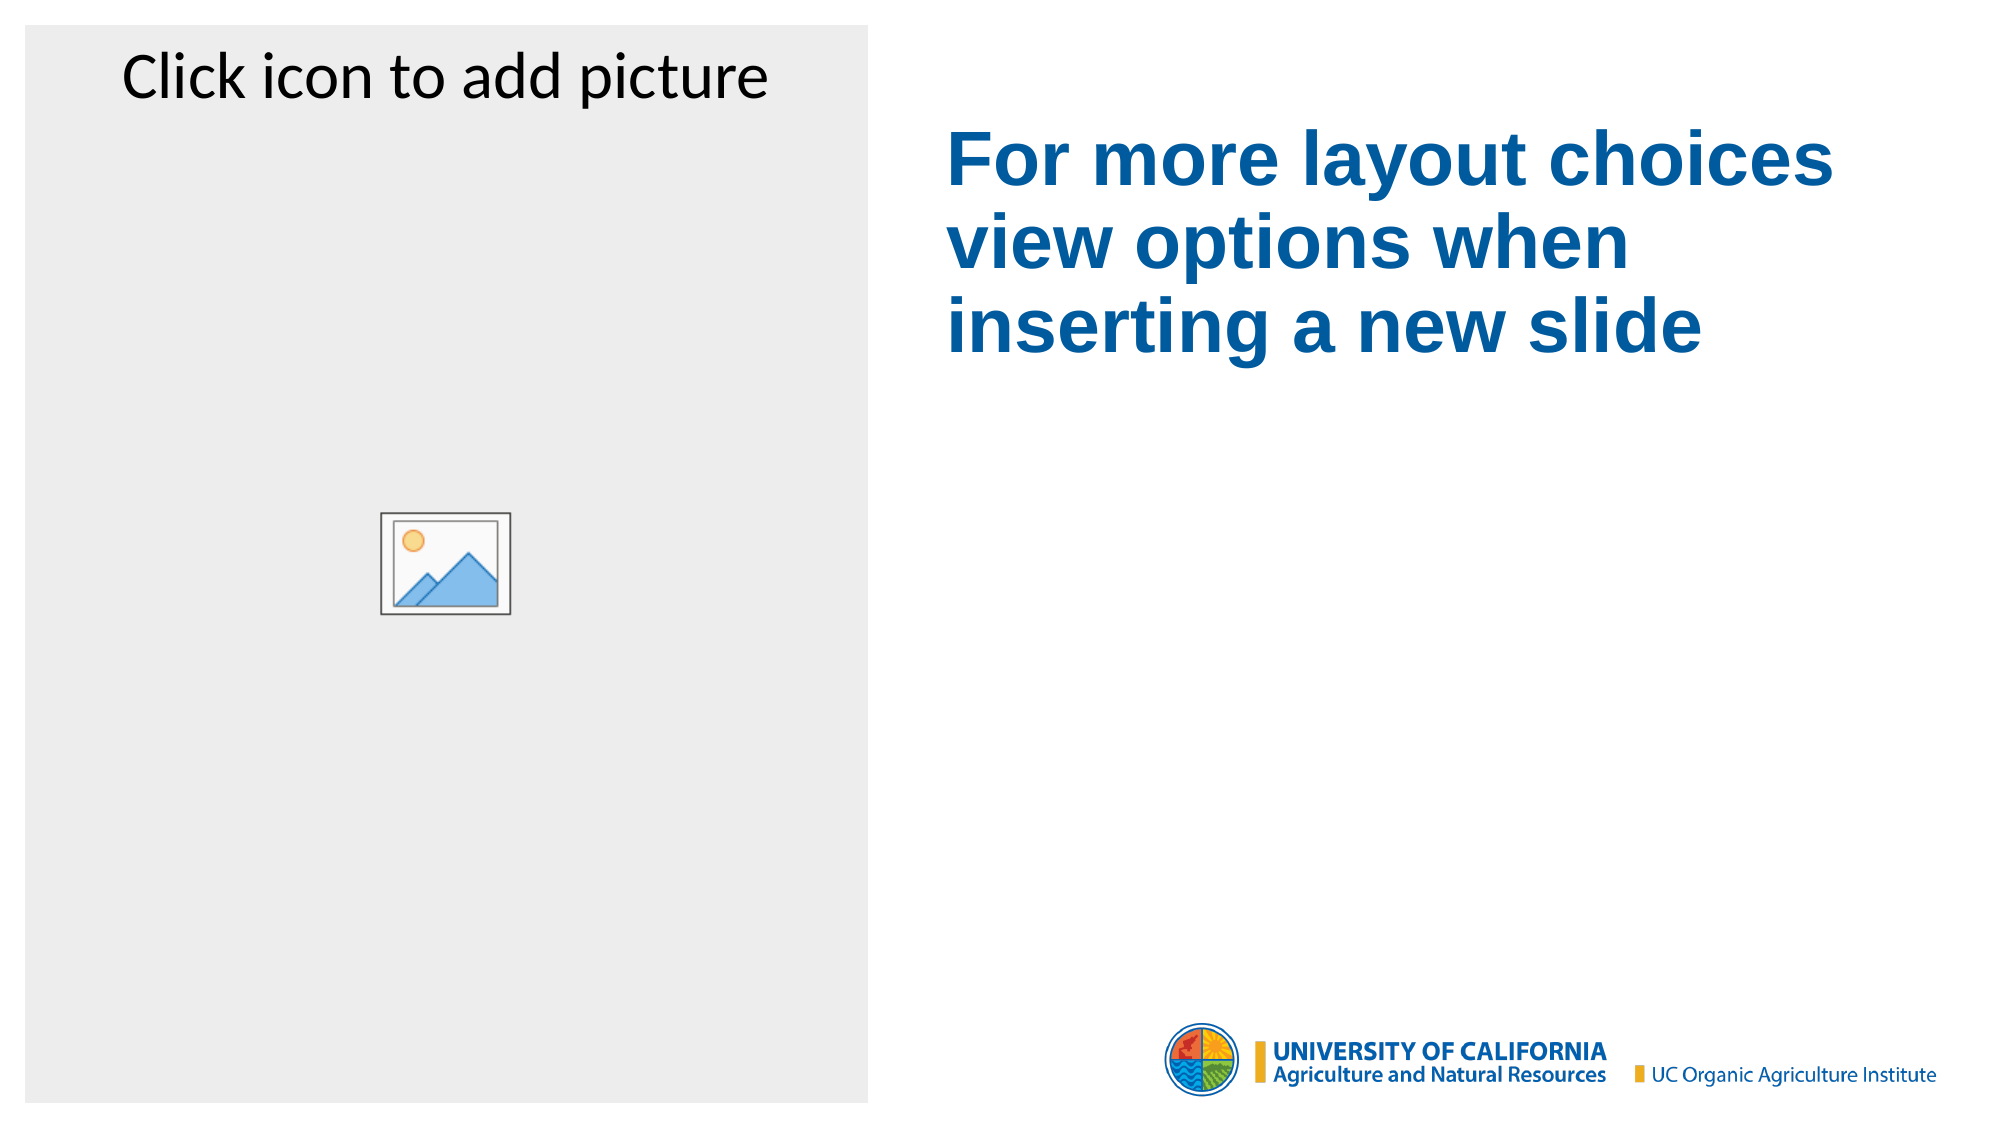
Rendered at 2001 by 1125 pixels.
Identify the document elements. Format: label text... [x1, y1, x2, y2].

title For more layout choices view options when inserting a new slide [931, 111, 1863, 330]
picture [24, 24, 868, 1103]
picture [1136, 990, 2001, 1125]
